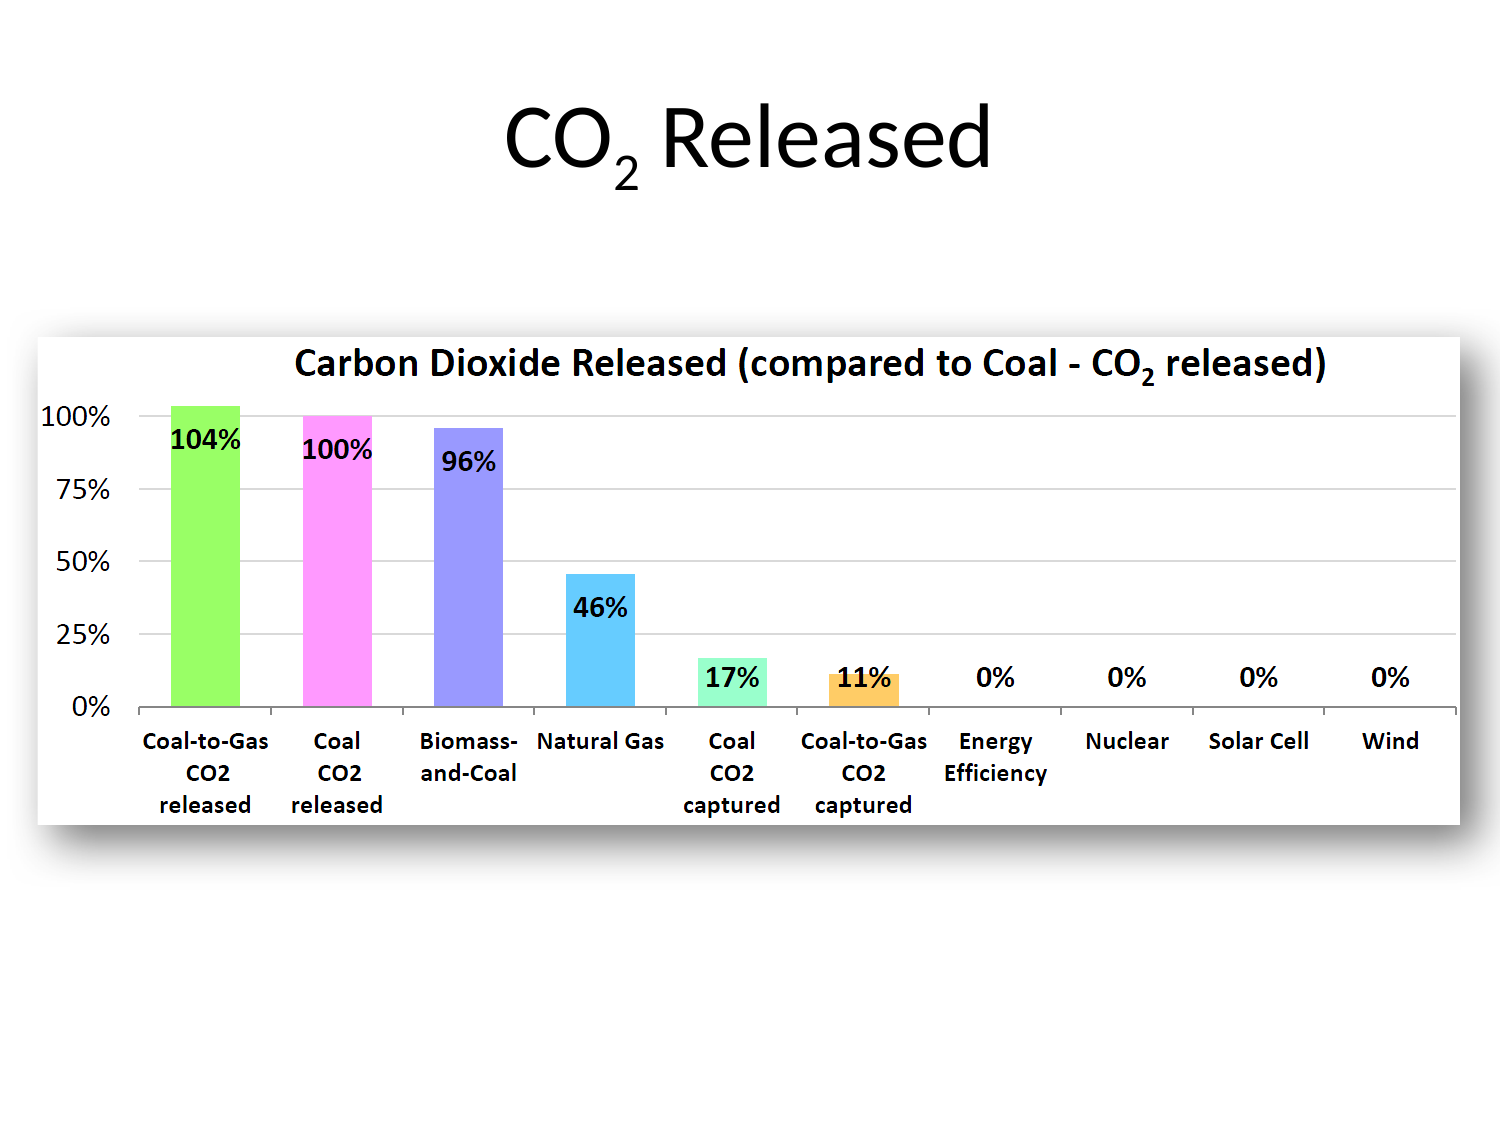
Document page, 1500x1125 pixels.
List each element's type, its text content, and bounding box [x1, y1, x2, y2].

picture [37, 337, 1461, 826]
title CO2 Released [75, 45, 1425, 233]
